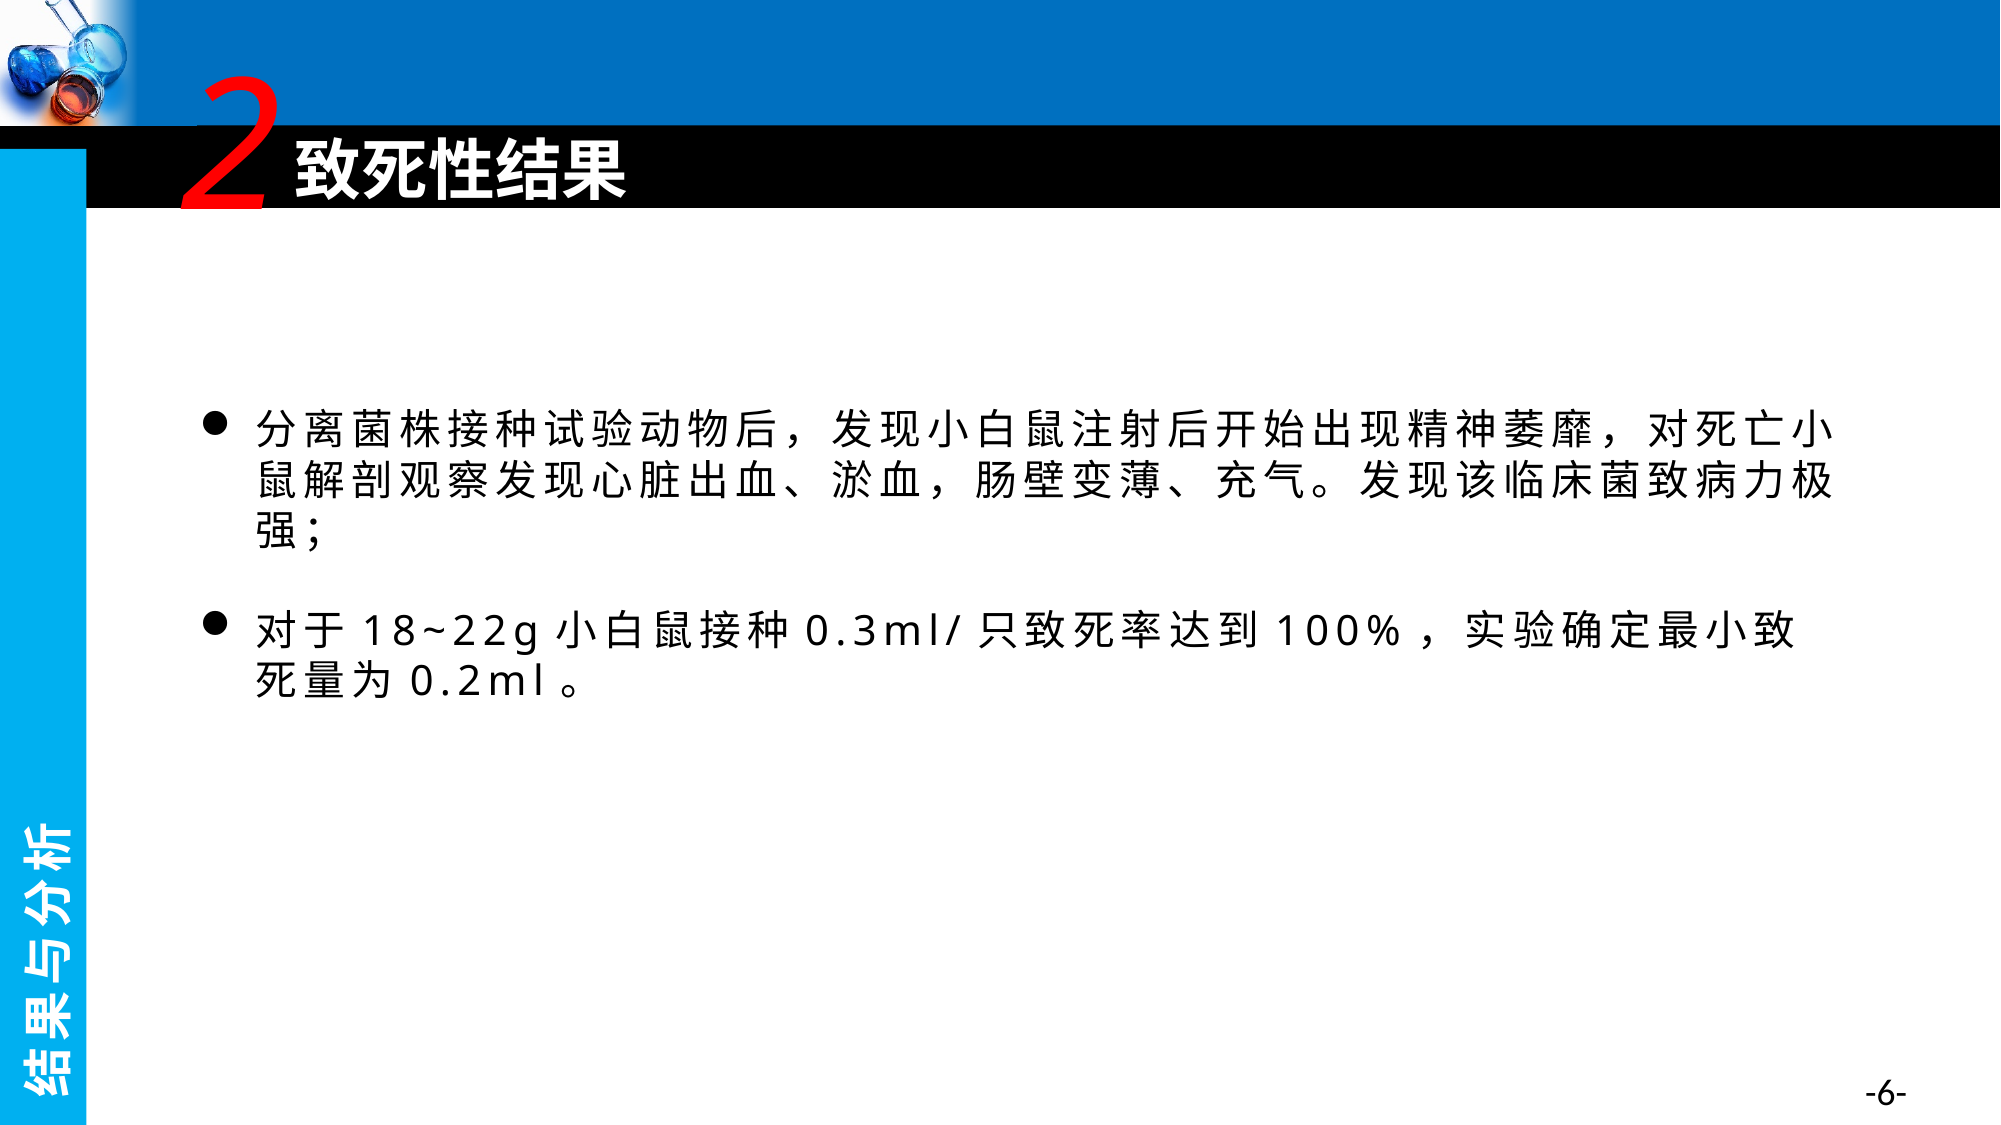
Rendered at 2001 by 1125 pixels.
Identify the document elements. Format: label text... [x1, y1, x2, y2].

text_box 分离菌株接种试验动物后，发现小白鼠注射后开始出现精神萎靡，对死亡小鼠解剖观察发现心脏出血、淤血，肠壁变薄、充气。发现该临床菌致病力极强； 对于18~22g小白鼠接种0.3ml/只致死率达到100%，实验确定最小致死量为0.2ml。 [184, 395, 1863, 711]
picture [0, 0, 119, 126]
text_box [161, 18, 646, 257]
